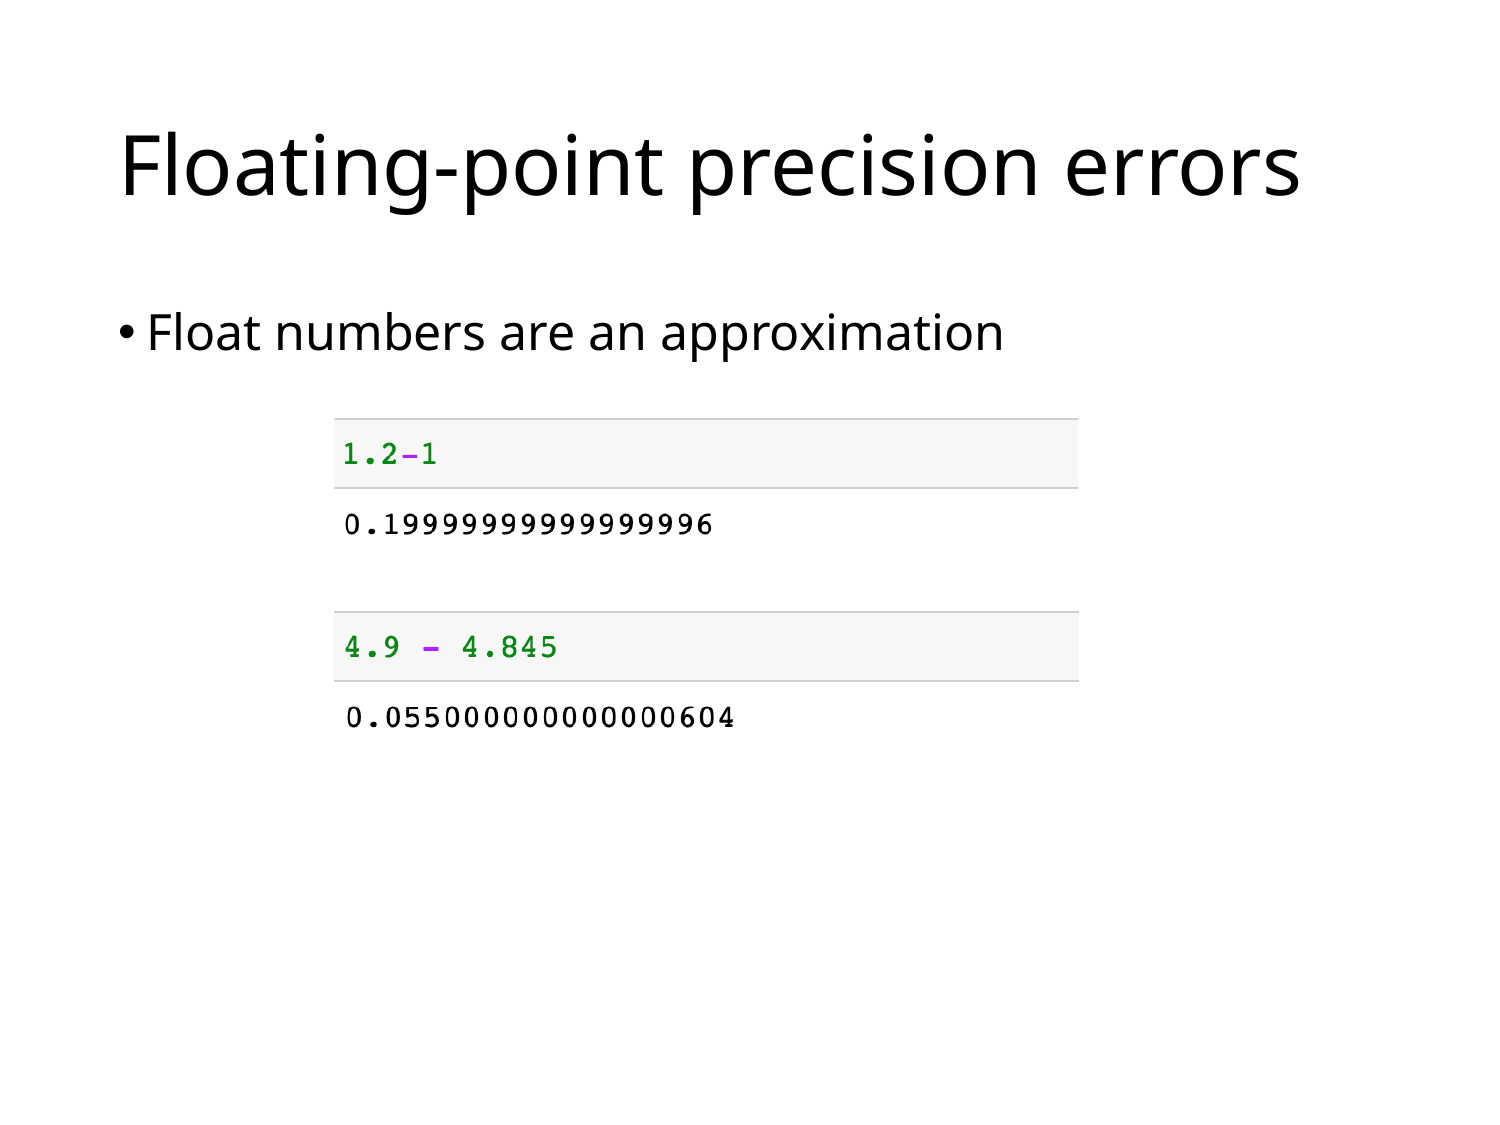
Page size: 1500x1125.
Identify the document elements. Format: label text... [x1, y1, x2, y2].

list Float numbers are an approximation [103, 299, 1397, 1014]
picture [334, 410, 1079, 547]
title Floating-point precision errors [103, 59, 1397, 278]
picture [334, 600, 1079, 754]
